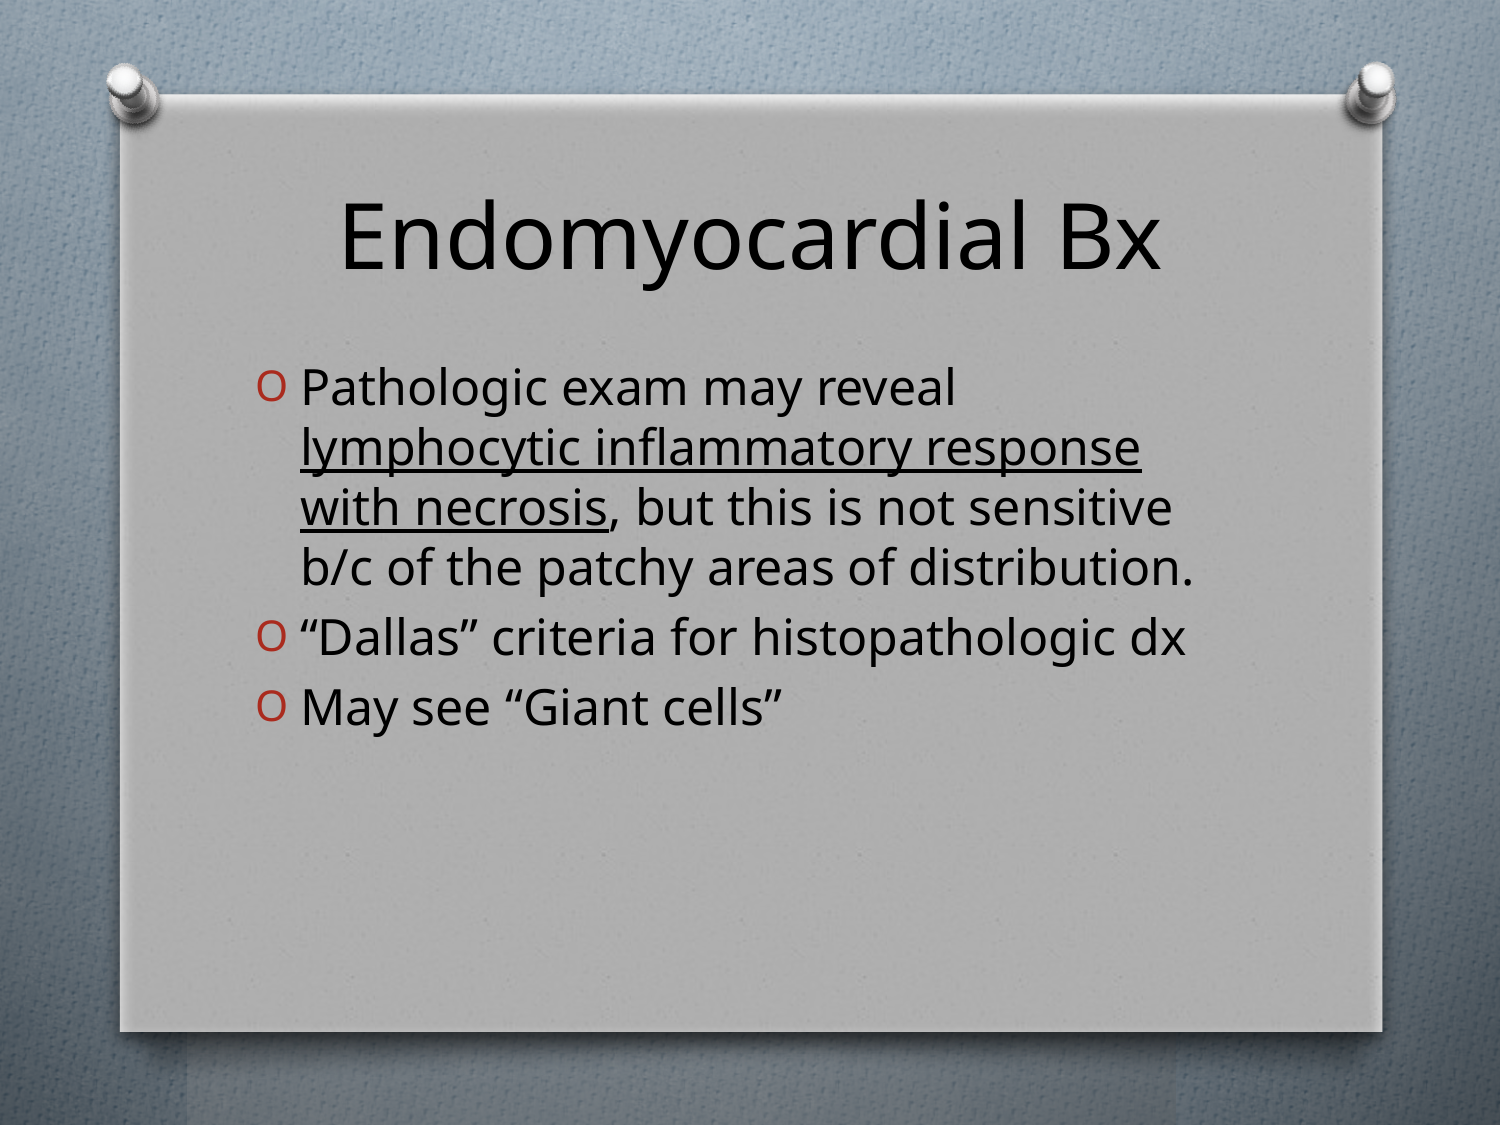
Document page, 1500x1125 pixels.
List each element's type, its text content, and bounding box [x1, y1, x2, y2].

title Endomyocardial Bx [179, 134, 1323, 332]
picture [1317, 35, 1439, 156]
picture [75, 29, 198, 153]
list Pathologic exam may reveal lymphocytic inflammatory response with necrosis, but this is not sensitive b/c of the patchy areas of distribution. “Dallas” criteria for histopathologic dx May see “Giant cells” [240, 347, 1257, 939]
